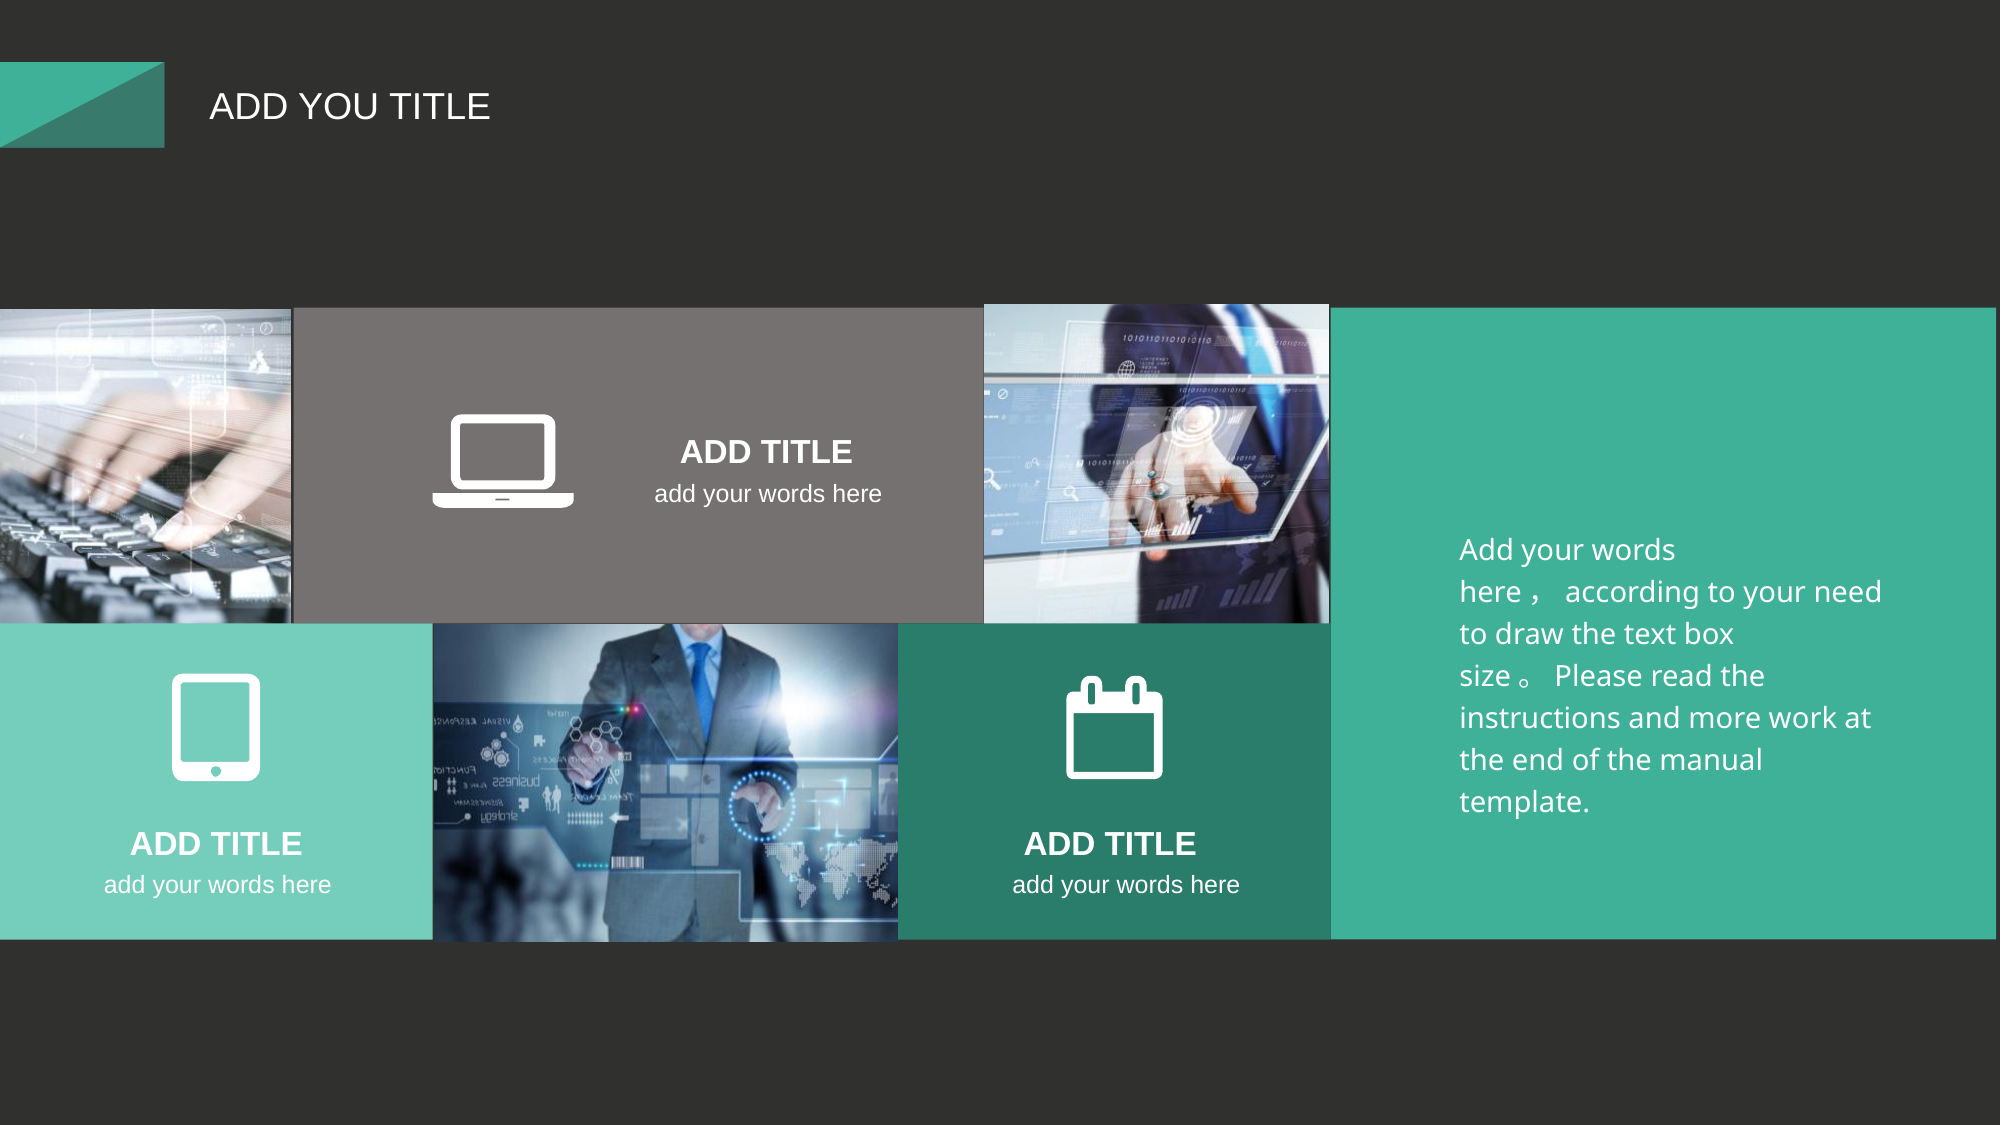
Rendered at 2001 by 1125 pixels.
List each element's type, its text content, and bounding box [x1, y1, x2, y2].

text_box [1331, 307, 1997, 940]
text_box [1066, 675, 1163, 780]
text_box [172, 673, 261, 782]
text_box ADD TITLE [997, 821, 1224, 862]
picture [984, 303, 1329, 625]
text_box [0, 61, 165, 148]
text_box [450, 414, 556, 490]
text_box [293, 307, 980, 624]
text_box add your words here [103, 868, 362, 899]
text_box [432, 493, 574, 508]
text_box add your words here [997, 868, 1256, 899]
picture [0, 309, 291, 625]
text_box ADD YOU TITLE [194, 74, 507, 135]
picture [434, 624, 898, 942]
text_box ADD TITLE [653, 430, 880, 471]
text_box [0, 623, 433, 940]
text_box Add your words here，according to your need to draw the text box size。Please read the instructions and more work at the end of the manual template. [1459, 524, 1895, 819]
text_box ADD TITLE [103, 821, 330, 862]
text_box [898, 623, 1331, 940]
text_box add your words here [654, 477, 912, 508]
